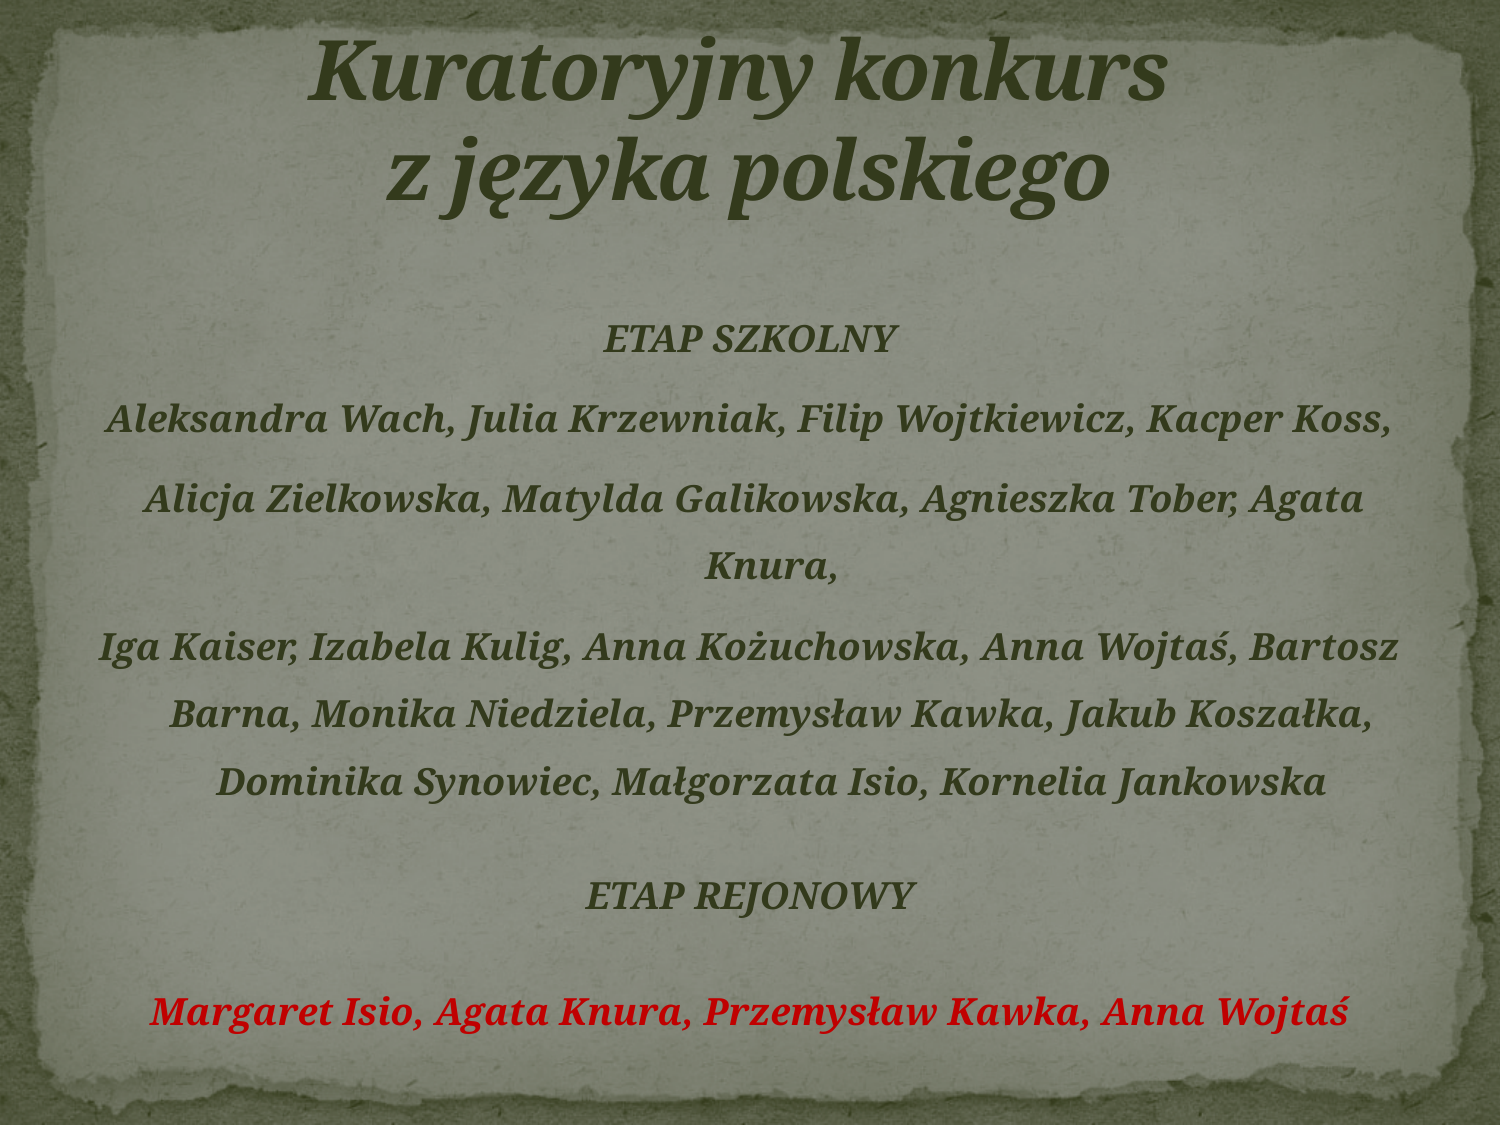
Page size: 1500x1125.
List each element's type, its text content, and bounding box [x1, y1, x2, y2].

list ETAP SZKOLNY Aleksandra Wach, Julia Krzewniak, Filip Wojtkiewicz, Kacper Koss, Alicja Zielkowska, Matylda Galikowska, Agnieszka Tober, Agata Knura, Iga Kaiser, Izabela Kulig, Anna Kożuchowska, Anna Wojtaś, Bartosz Barna, Monika Niedziela, Przemysław Kawka, Jakub Koszałka, Dominika Synowiec, Małgorzata Isio, Kornelia Jankowska ETAP REJONOWY Margaret Isio, Agata Knura, Przemysław Kawka, Anna Wojtaś [75, 249, 1425, 1000]
title Kuratoryjny konkurs z języka polskiego [46, 24, 1454, 225]
